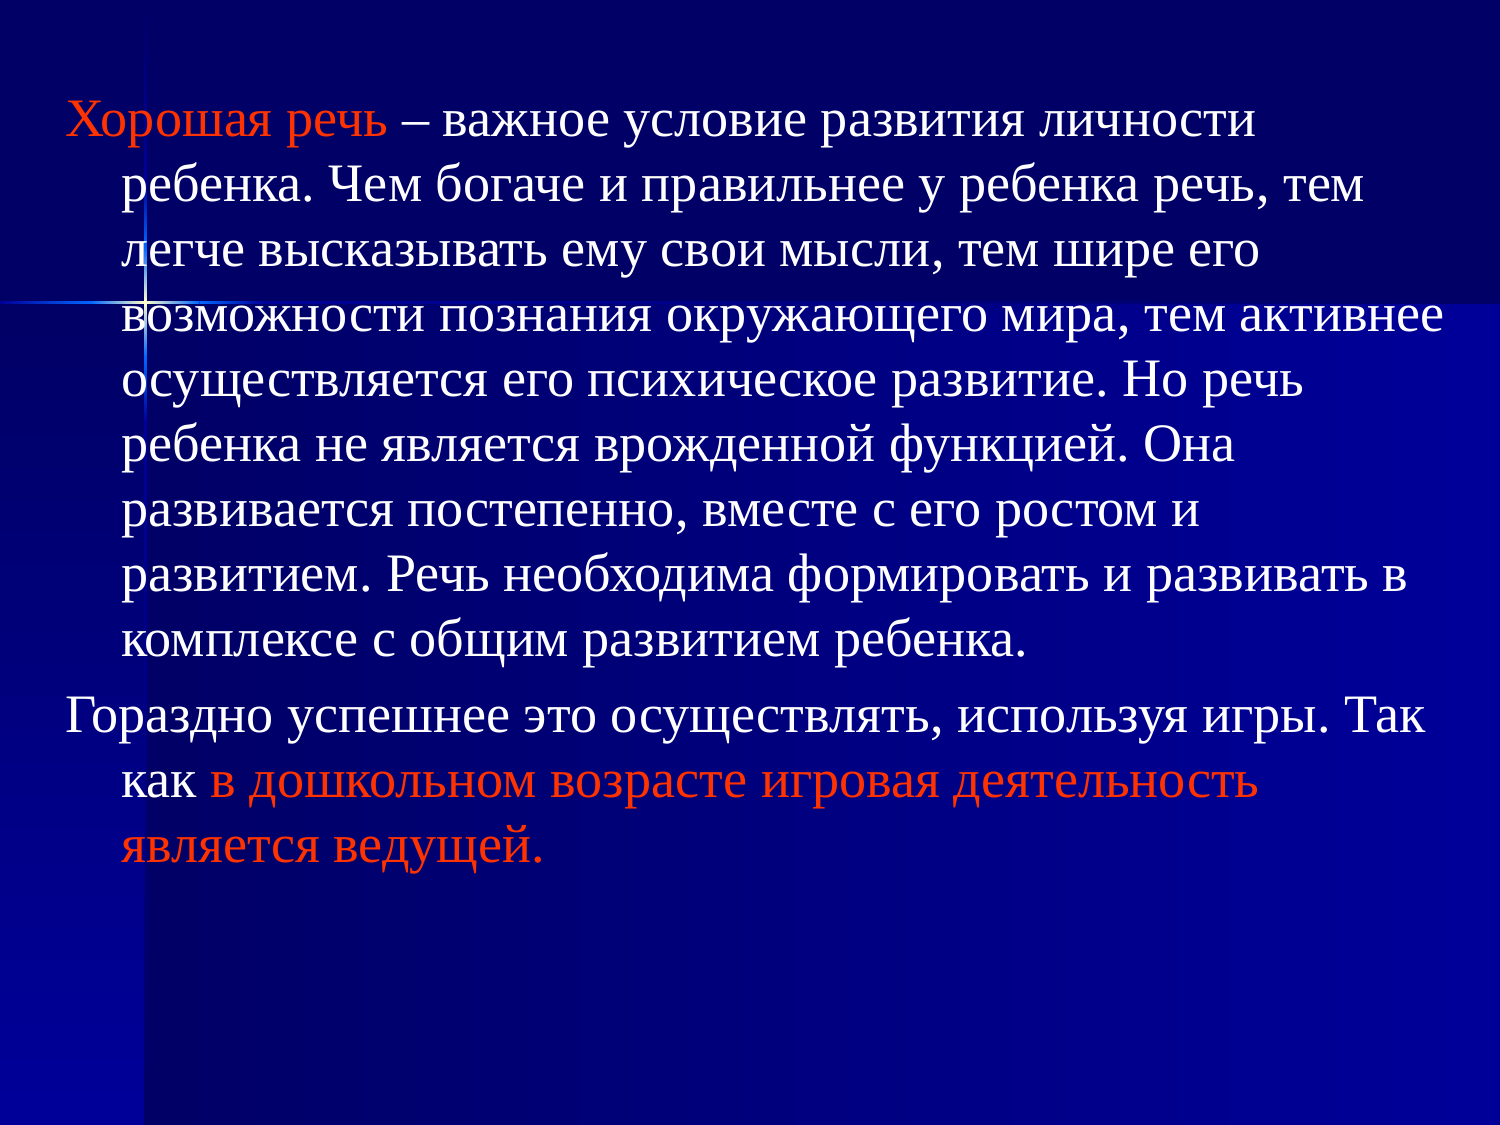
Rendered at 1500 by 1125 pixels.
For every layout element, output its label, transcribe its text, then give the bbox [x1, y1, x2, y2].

list Хорошая речь – важное условие развития личности ребенка. Чем богаче и правильнее у ребенка речь, тем легче высказывать ему свои мысли, тем шире его возможности познания окружающего мира, тем активнее осуществляется его психическое развитие. Но речь ребенка не является врожденной функцией. Она развивается постепенно, вместе с его ростом и развитием. Речь необходима формировать и развивать в комплексе с общим развитием ребенка. Гораздно успешнее это осуществлять, используя игры. Так как в дошкольном возрасте игровая деятельность является ведущей. [49, 74, 1476, 1063]
